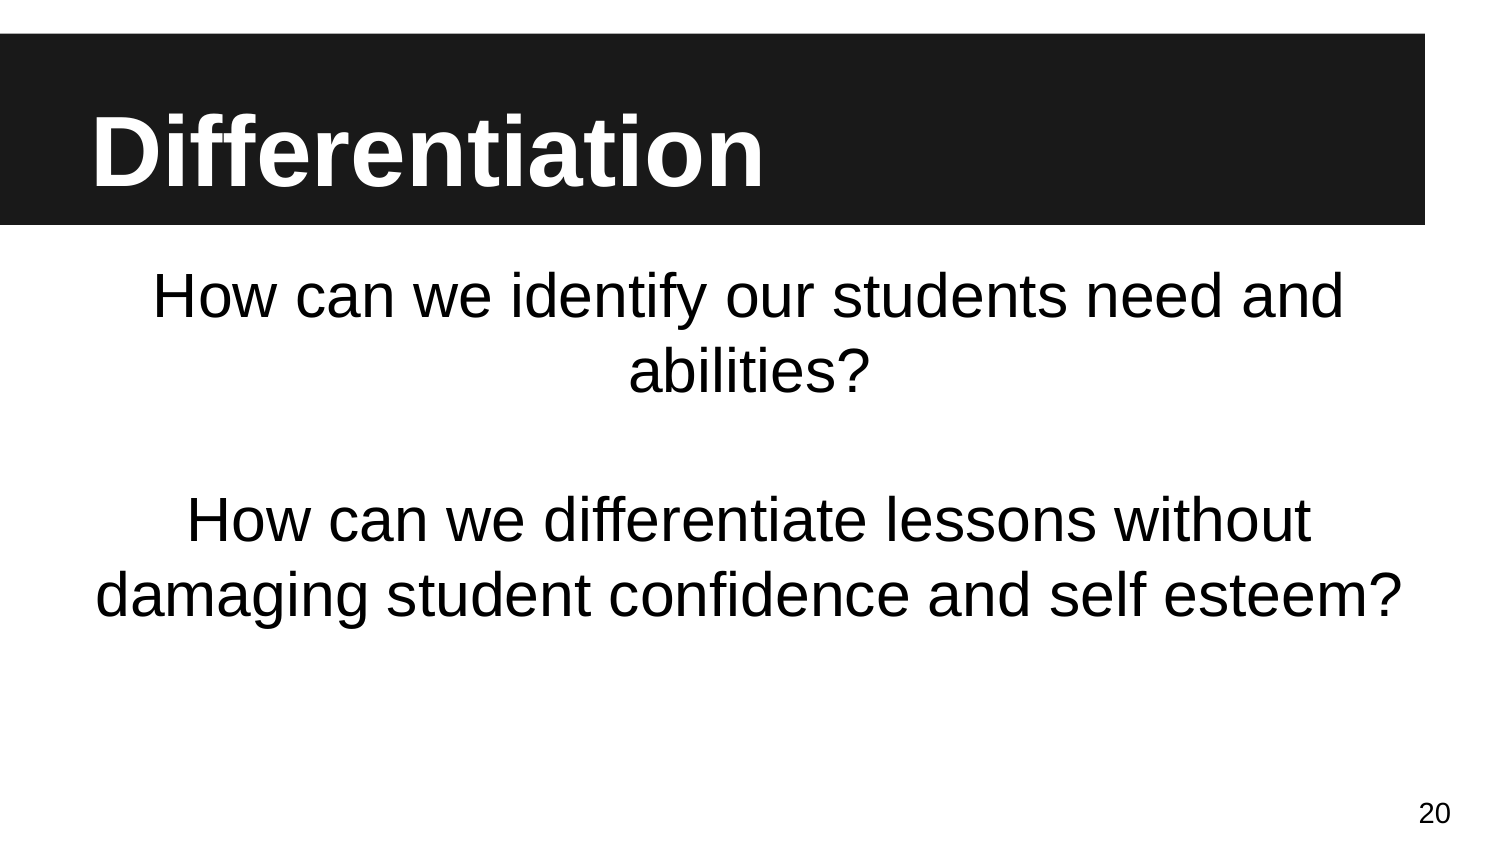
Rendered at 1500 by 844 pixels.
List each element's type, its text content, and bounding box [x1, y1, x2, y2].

slide_number 20 [1403, 779, 1494, 844]
title Differentiation [75, 33, 1425, 221]
list How can we identify our students need and abilities? How can we differentiate lessons without damaging student confidence and self esteem? [75, 239, 1425, 808]
